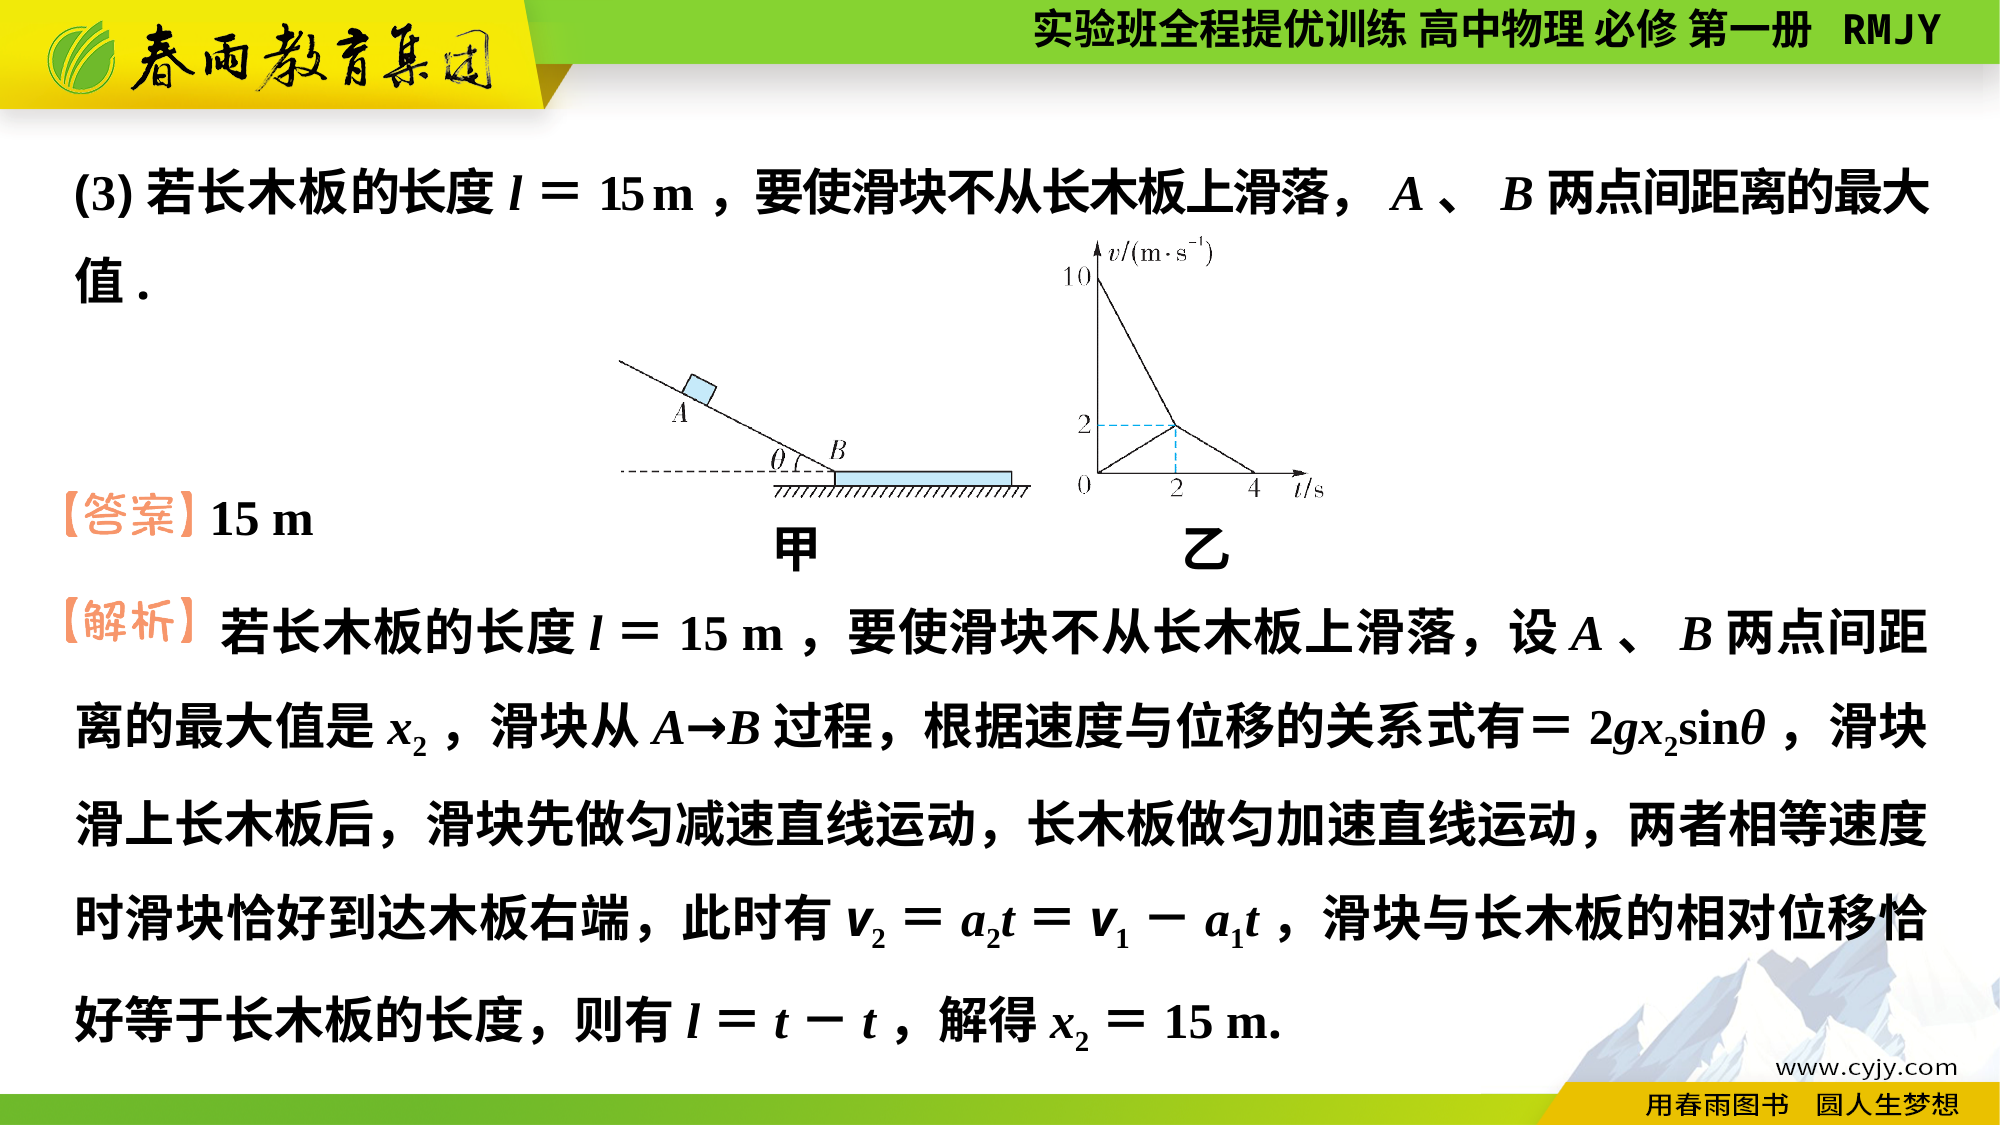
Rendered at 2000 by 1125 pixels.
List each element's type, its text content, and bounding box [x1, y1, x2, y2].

list (3)若长木板的长度l＝15 m，要使滑块不从长木板上滑落，A、B两点间距离的最大值. [59, 122, 1944, 229]
picture [0, 0, 2000, 1125]
text_box 15 m [194, 477, 329, 553]
text_box 甲 乙 [756, 512, 1247, 585]
